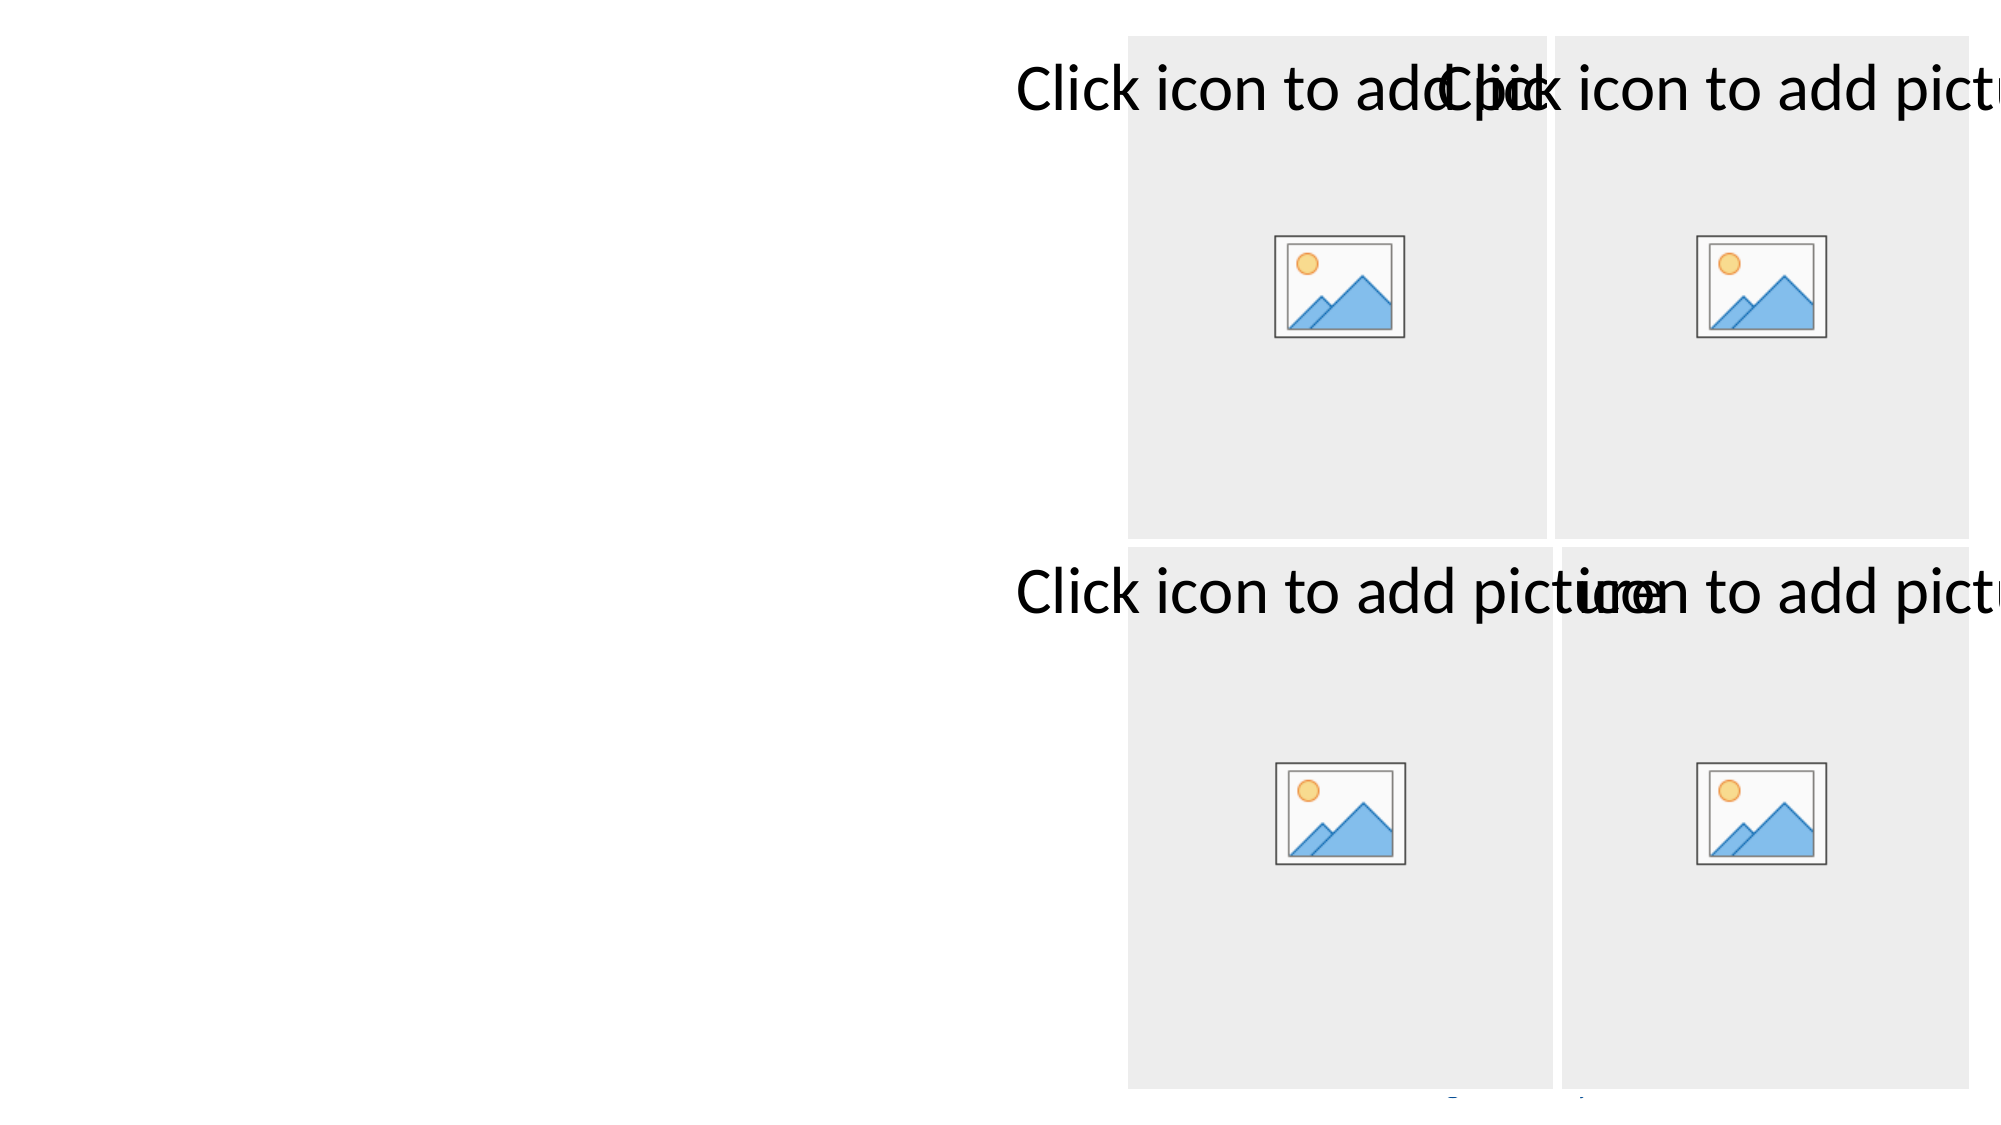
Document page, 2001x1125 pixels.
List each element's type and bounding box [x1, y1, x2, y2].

picture [1555, 35, 1969, 1090]
picture [1127, 35, 1554, 1090]
picture [1403, 1097, 1872, 1101]
